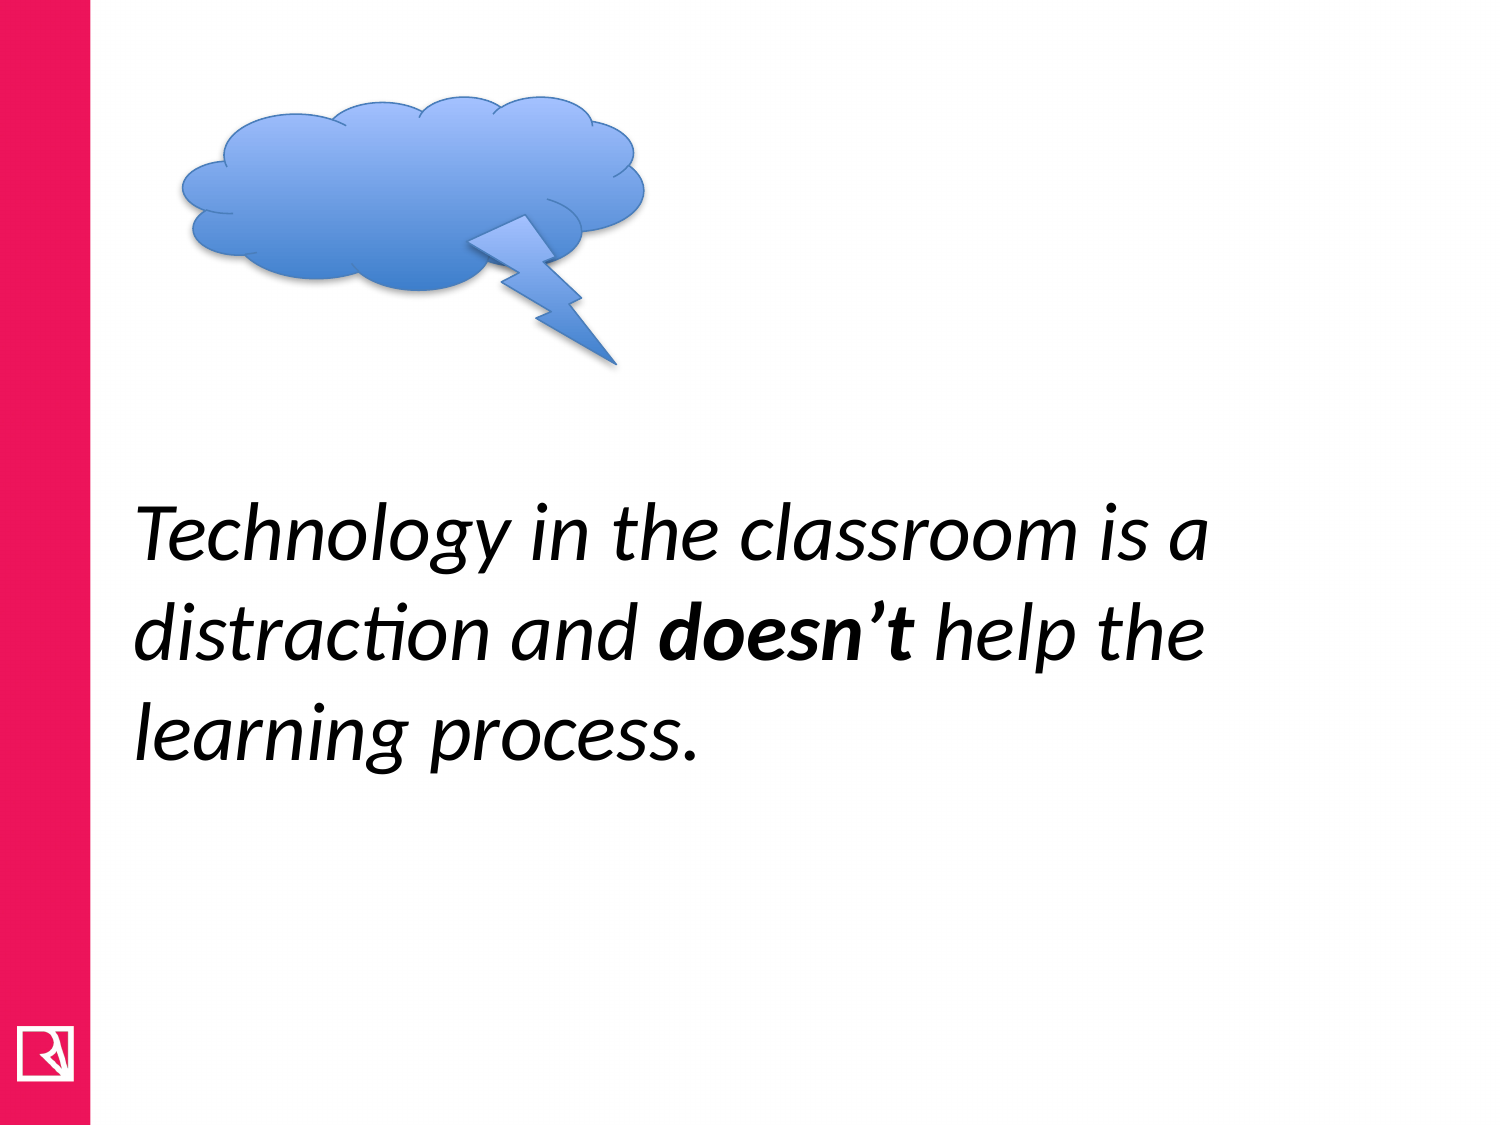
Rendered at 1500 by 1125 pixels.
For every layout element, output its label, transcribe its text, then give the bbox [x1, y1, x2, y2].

text_box [181, 96, 645, 292]
text_box [465, 213, 618, 366]
picture [0, 0, 1500, 1125]
list Technology in the classroom is a distraction and doesn’t help the learning process. [118, 538, 1394, 785]
